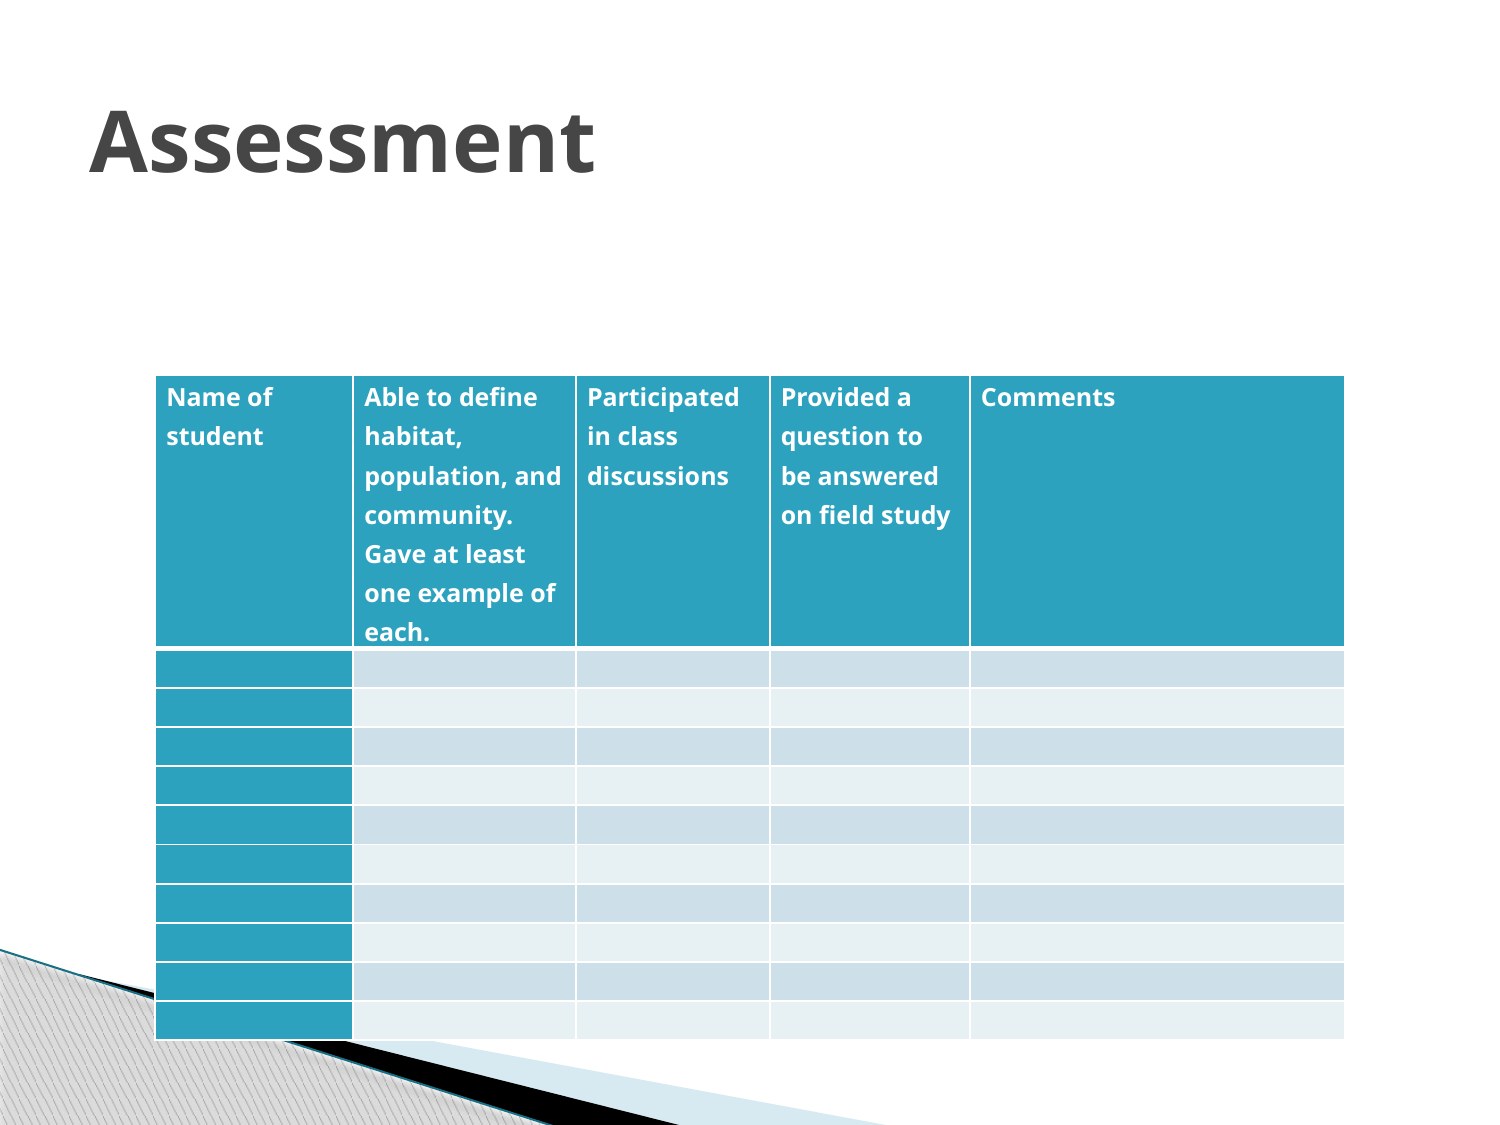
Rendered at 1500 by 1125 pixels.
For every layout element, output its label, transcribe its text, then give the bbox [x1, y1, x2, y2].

title Assessment [75, 45, 1425, 233]
table_cell [771, 651, 969, 687]
table_cell [577, 651, 769, 687]
table_cell [354, 651, 575, 687]
table_cell [156, 924, 352, 961]
table_cell [156, 963, 352, 1000]
table_cell [771, 1002, 969, 1039]
table_header Able to define habitat, population, and community. Gave at least one example of each. [354, 376, 575, 646]
table_cell [771, 689, 969, 726]
table_cell [771, 845, 969, 883]
table_cell [354, 689, 575, 726]
table_cell [577, 689, 769, 726]
table_header Comments [971, 376, 1344, 646]
table_cell [354, 1002, 575, 1039]
table_cell [156, 689, 352, 726]
table_cell [354, 885, 575, 922]
table_cell [971, 845, 1344, 883]
table_cell [156, 806, 352, 844]
table_cell [577, 806, 769, 844]
table_cell [971, 651, 1344, 687]
table_cell [354, 767, 575, 804]
table_cell [971, 728, 1344, 765]
table_header Name of student [156, 376, 352, 646]
table_cell [771, 728, 969, 765]
table_cell [771, 767, 969, 804]
table_header Participated in class discussions [577, 376, 769, 646]
table_cell [577, 963, 769, 1000]
table_cell [971, 806, 1344, 844]
table_cell [577, 924, 769, 961]
table_cell [771, 885, 969, 922]
table_cell [354, 845, 575, 883]
table_cell [354, 963, 575, 1000]
table_cell [971, 963, 1344, 1000]
table_cell [971, 1002, 1344, 1039]
table_cell [156, 728, 352, 765]
table_cell [156, 1002, 352, 1039]
table_cell [771, 806, 969, 844]
table_cell [354, 806, 575, 844]
table_cell [156, 767, 352, 804]
table_cell [577, 728, 769, 765]
table_header Provided a question to be answered on field study [771, 376, 969, 646]
table_cell [156, 651, 352, 687]
table_cell [156, 885, 352, 922]
table_cell [577, 885, 769, 922]
table_cell [771, 924, 969, 961]
table_cell [577, 767, 769, 804]
table_cell [971, 924, 1344, 961]
table_cell [354, 924, 575, 961]
table_cell [577, 845, 769, 883]
table_cell [156, 845, 352, 883]
table_cell [971, 767, 1344, 804]
table_cell [354, 728, 575, 765]
table_cell [771, 963, 969, 1000]
table_cell [577, 1002, 769, 1039]
table_cell [971, 689, 1344, 726]
table_cell [971, 885, 1344, 922]
